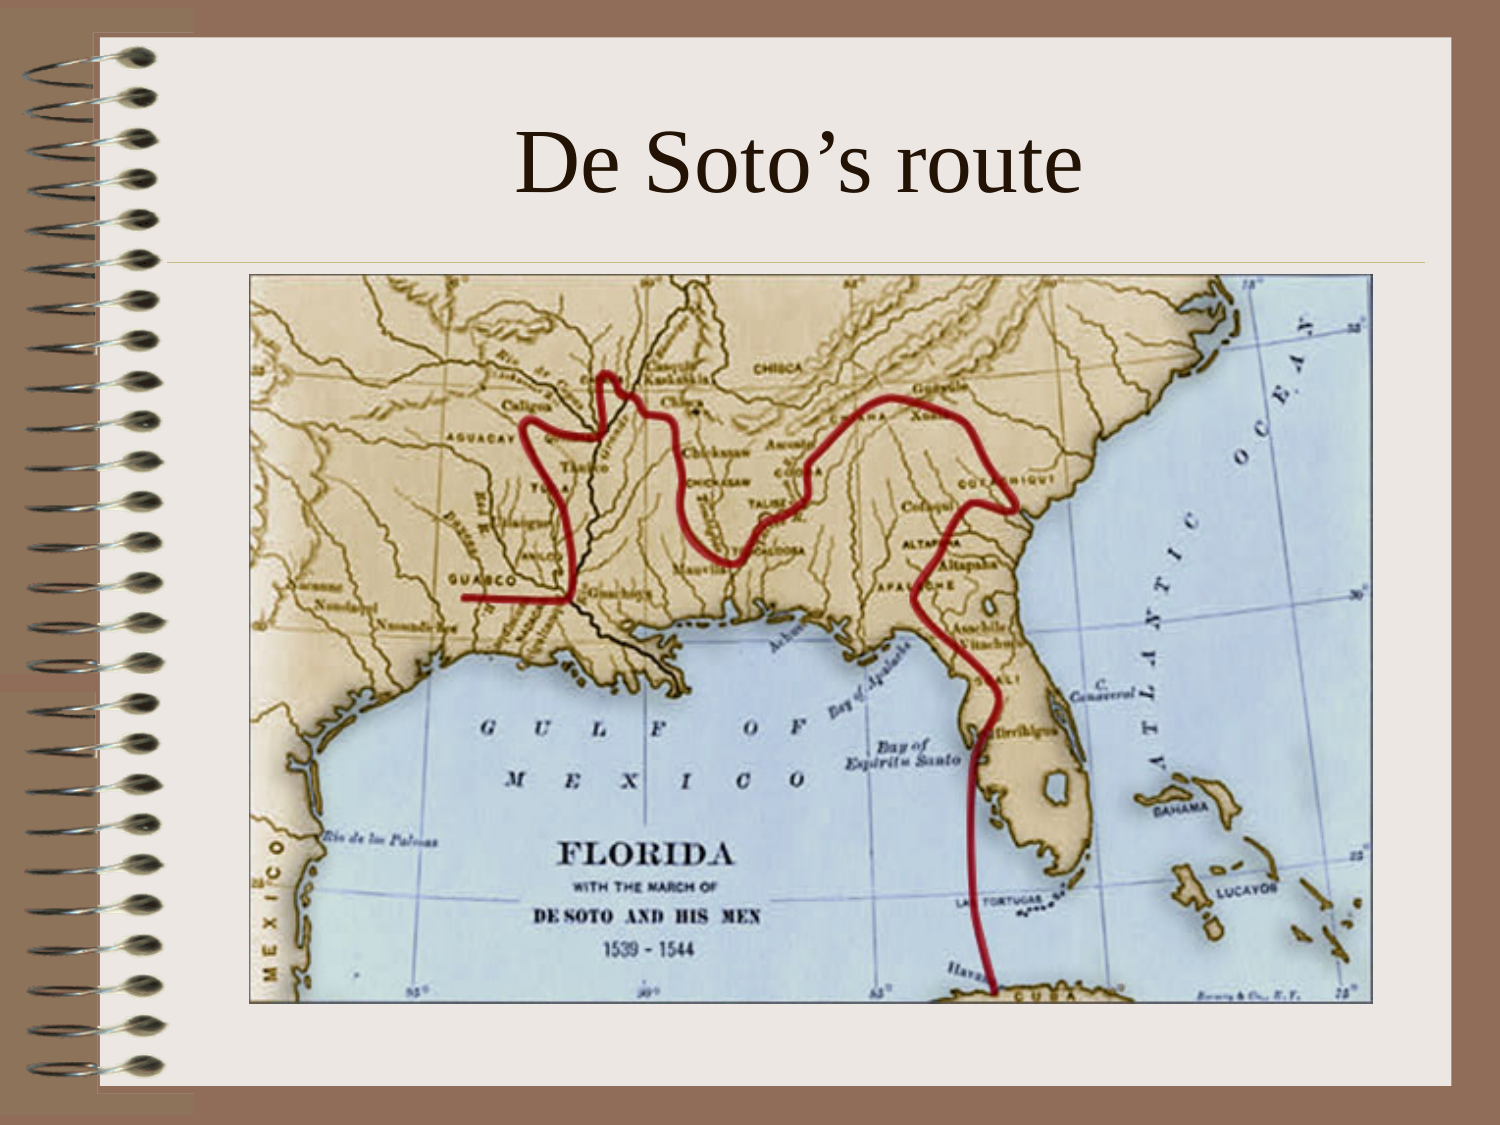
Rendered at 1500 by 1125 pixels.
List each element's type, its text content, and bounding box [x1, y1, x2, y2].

picture [249, 274, 1373, 1005]
title De Soto’s route [174, 62, 1425, 250]
picture [0, 8, 194, 674]
picture [0, 692, 194, 1115]
